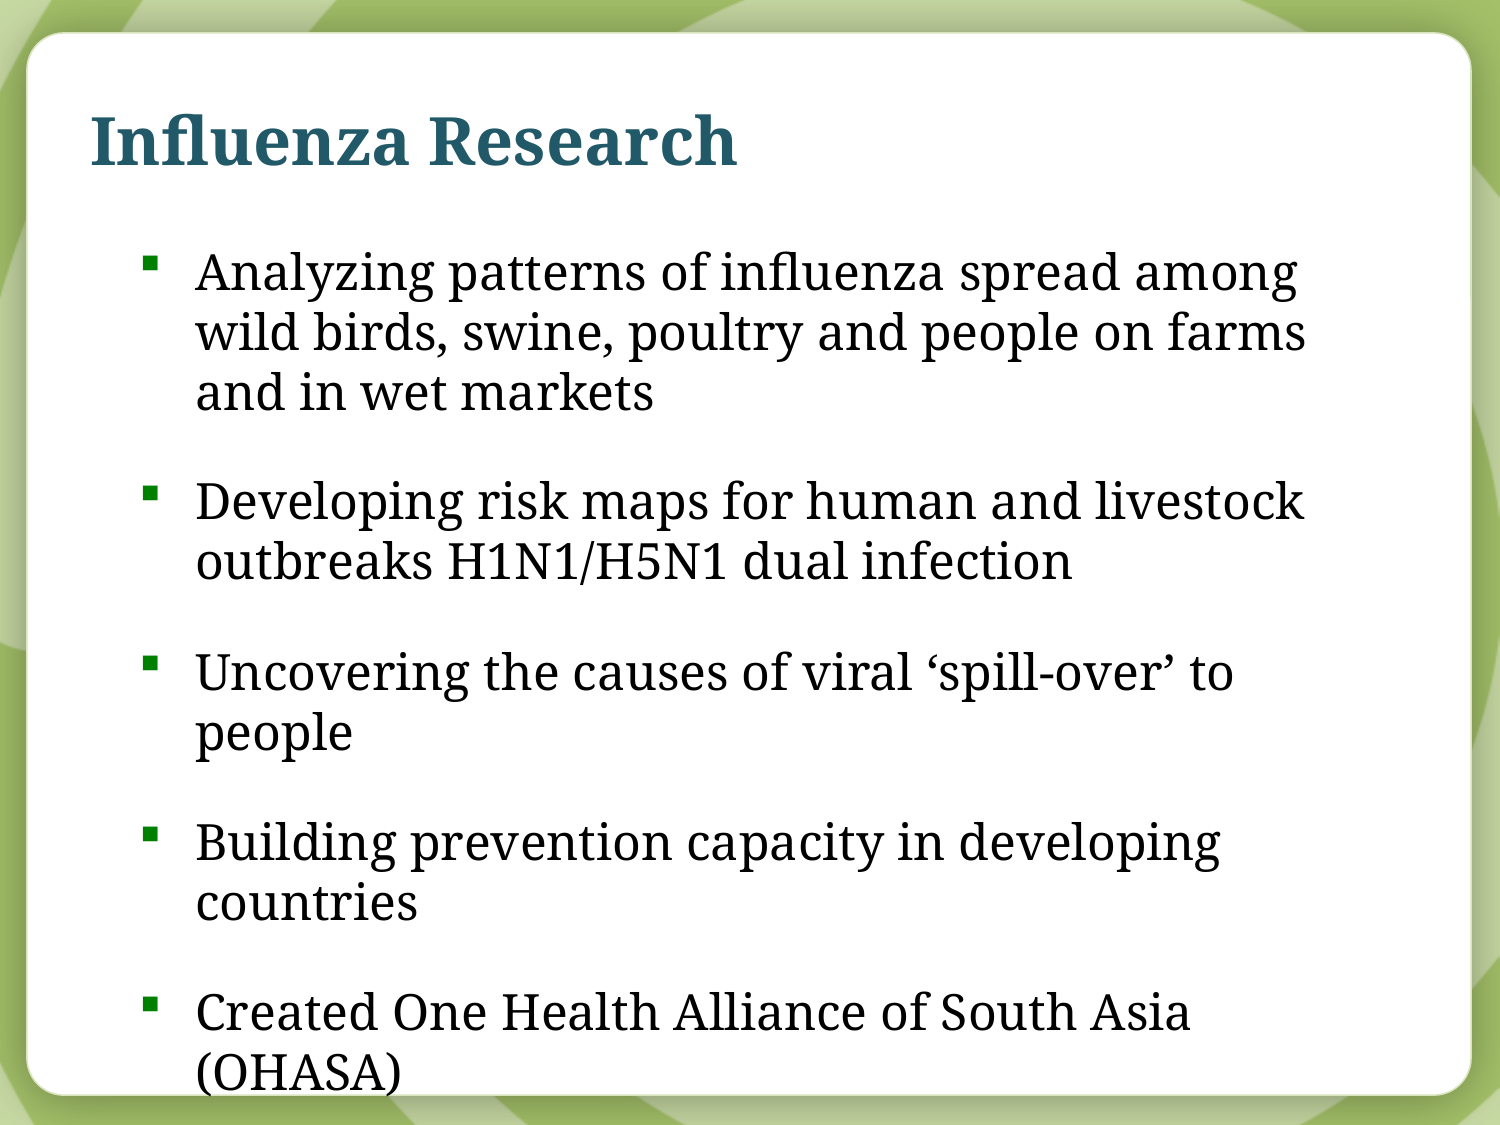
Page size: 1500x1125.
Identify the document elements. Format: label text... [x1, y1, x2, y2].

list Analyzing patterns of influenza spread among wild birds, swine, poultry and people on farms and in wet markets Developing risk maps for human and livestock outbreaks H1N1/H5N1 dual infection Uncovering the causes of viral ‘spill-over’ to people Building prevention capacity in developing countries Created One Health Alliance of South Asia (OHASA) [123, 232, 1387, 1047]
text_box Influenza Research [74, 45, 1425, 233]
